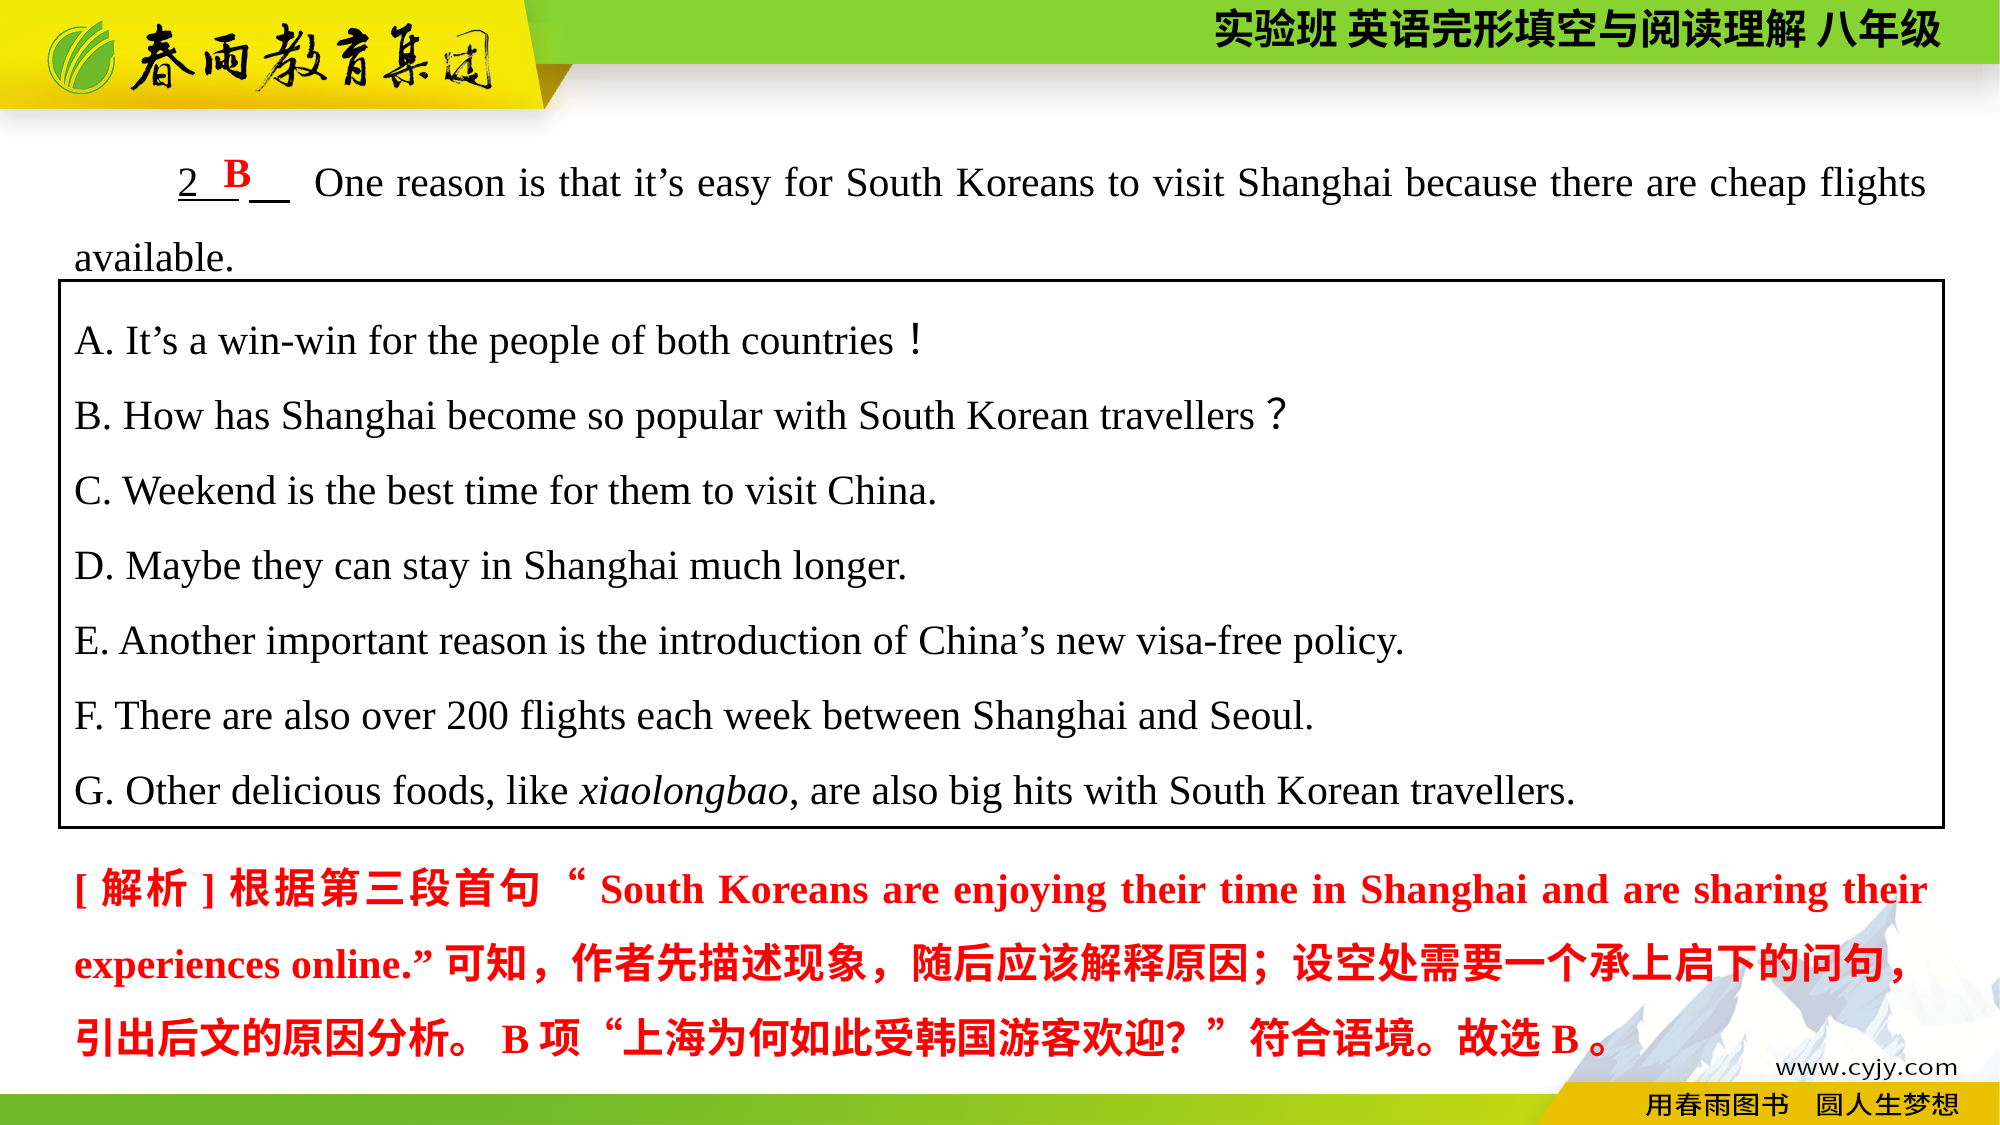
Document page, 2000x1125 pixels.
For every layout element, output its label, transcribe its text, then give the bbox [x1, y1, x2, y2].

picture [0, 0, 2000, 1125]
list 2 One reason is that it’s easy for South Koreans to visit Shanghai because there are cheap flights available. [59, 122, 1944, 279]
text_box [58, 280, 1944, 828]
text_box [解析]根据第三段首句“South Koreans are enjoying their time in Shanghai and are sharing their experiences online.”可知，作者先描述现象，随后应该解释原因；设空处需要一个承上启下的问句，引出后文的原因分析。B项“上海为何如此受韩国游客欢迎？”符合语境。故选B。 [59, 839, 1944, 1070]
text_box B [208, 138, 267, 204]
